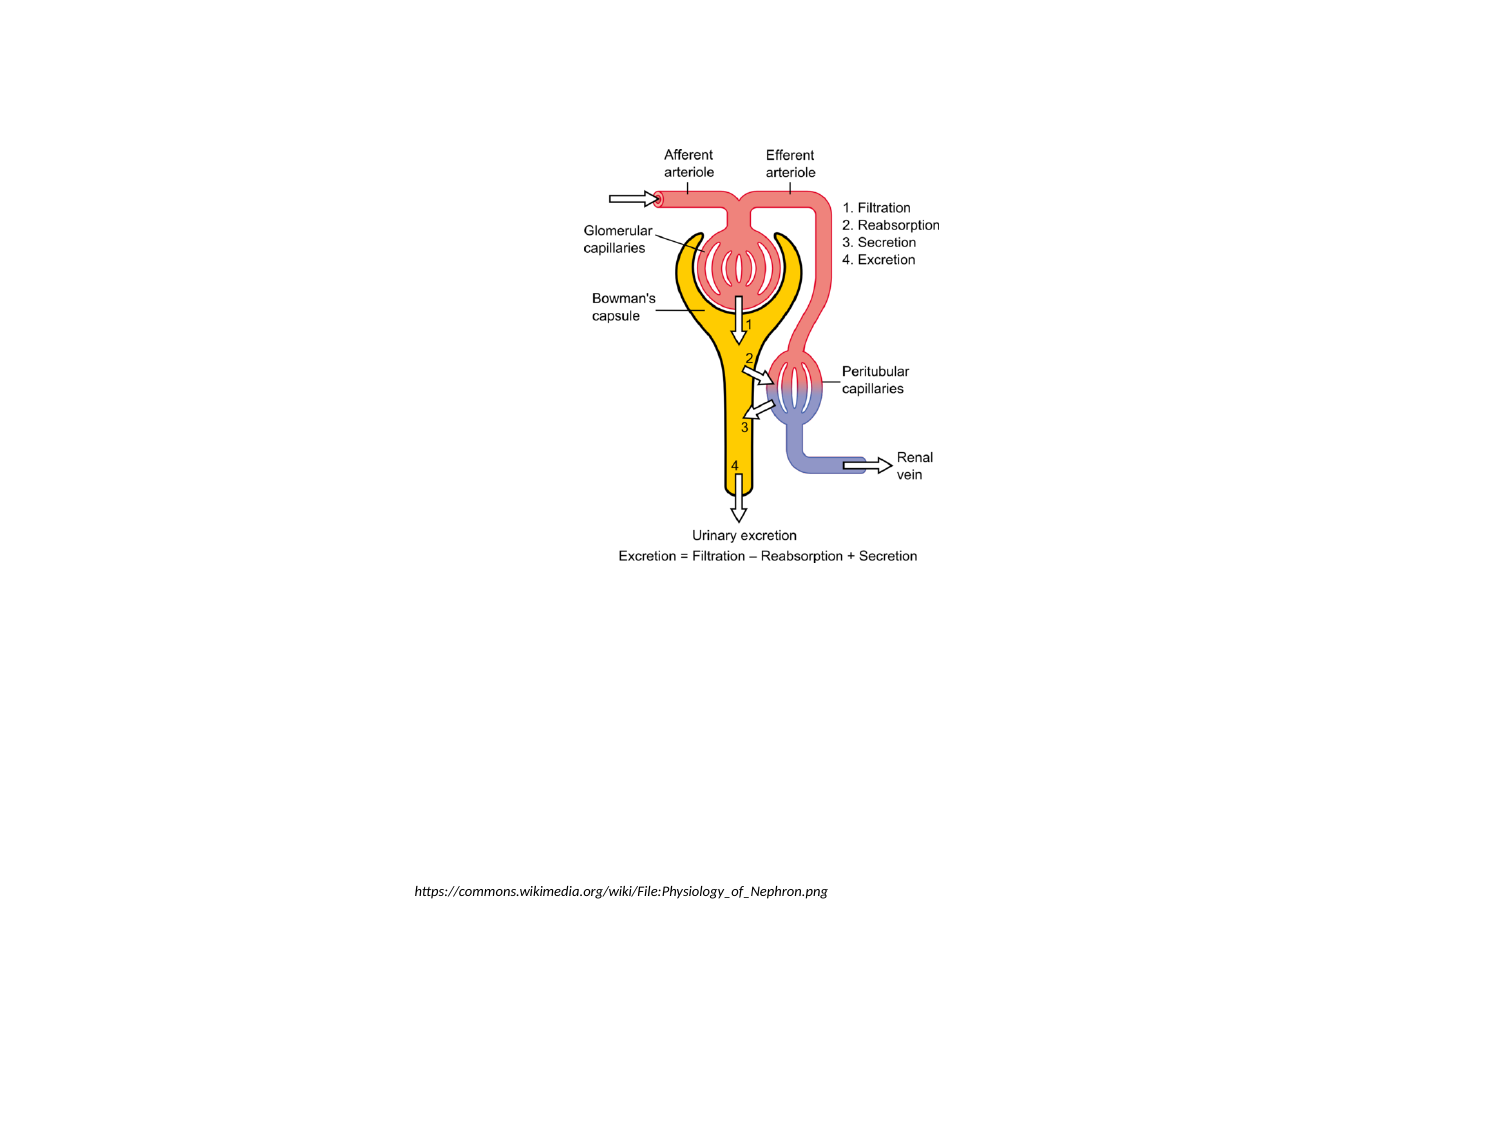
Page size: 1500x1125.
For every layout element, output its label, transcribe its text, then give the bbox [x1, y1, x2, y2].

text_box https://commons.wikimedia.org/wiki/File:Physiology_of_Nephron.png [399, 874, 882, 908]
picture [584, 149, 939, 563]
